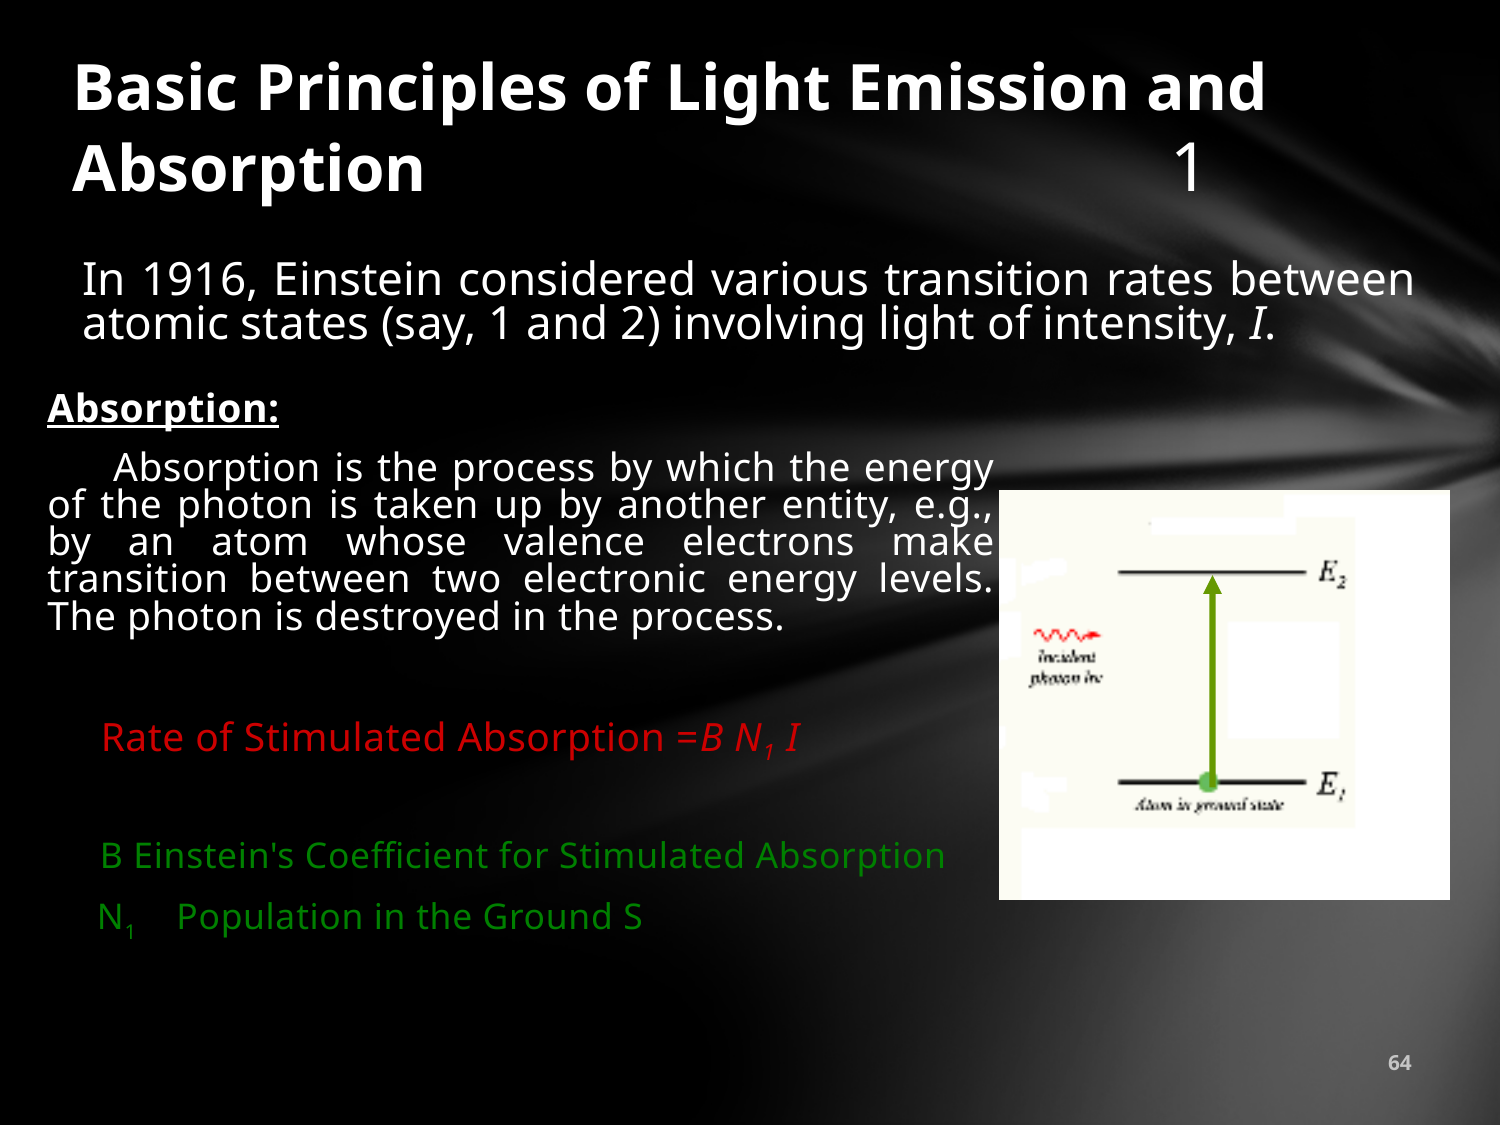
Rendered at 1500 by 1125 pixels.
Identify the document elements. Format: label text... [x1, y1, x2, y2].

text_box Absorption: Absorption is the process by which the energy of the photon is taken up by another entity, e.g., by an atom whose valence electrons make transition between two electronic energy levels. The photon is destroyed in the process. Rate of Stimulated Absorption =B N1 I B Einstein's Coefficient for Stimulated Absorption N1 Population in the Ground S [34, 386, 1009, 1004]
slide_number 64 [1074, 1024, 1426, 1103]
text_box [999, 490, 1451, 900]
title Basic Principles of Light Emission and Absorption 1 [57, 37, 1318, 213]
text_box In 1916, Einstein considered various transition rates between atomic states (say, 1 and 2) involving light of intensity, I. [68, 253, 1431, 411]
